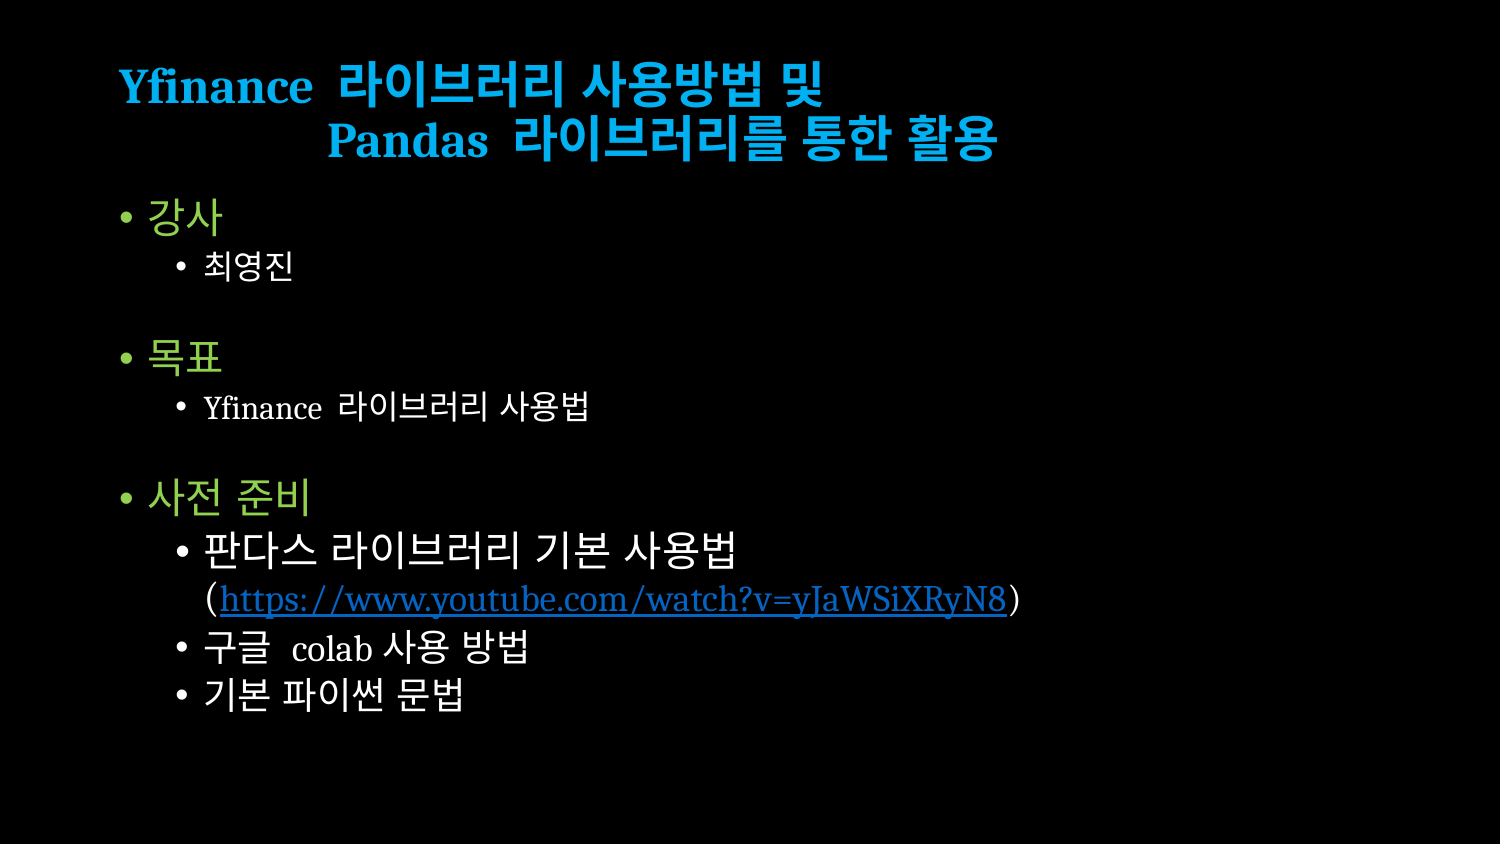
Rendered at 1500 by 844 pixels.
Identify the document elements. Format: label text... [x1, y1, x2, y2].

title Yfinance 라이브러리 사용방법 및 Pandas 라이브러리를 통한 활용 [104, 49, 1270, 181]
list 강사 최영진 목표 Yfinance 라이브러리 사용법 사전 준비 판다스 라이브러리 기본 사용법 (https://www.youtube.com/watch?v=yJaWSiXRyN8) 구글 colab사용 방법 기본 파이썬 문법 [104, 190, 1302, 772]
